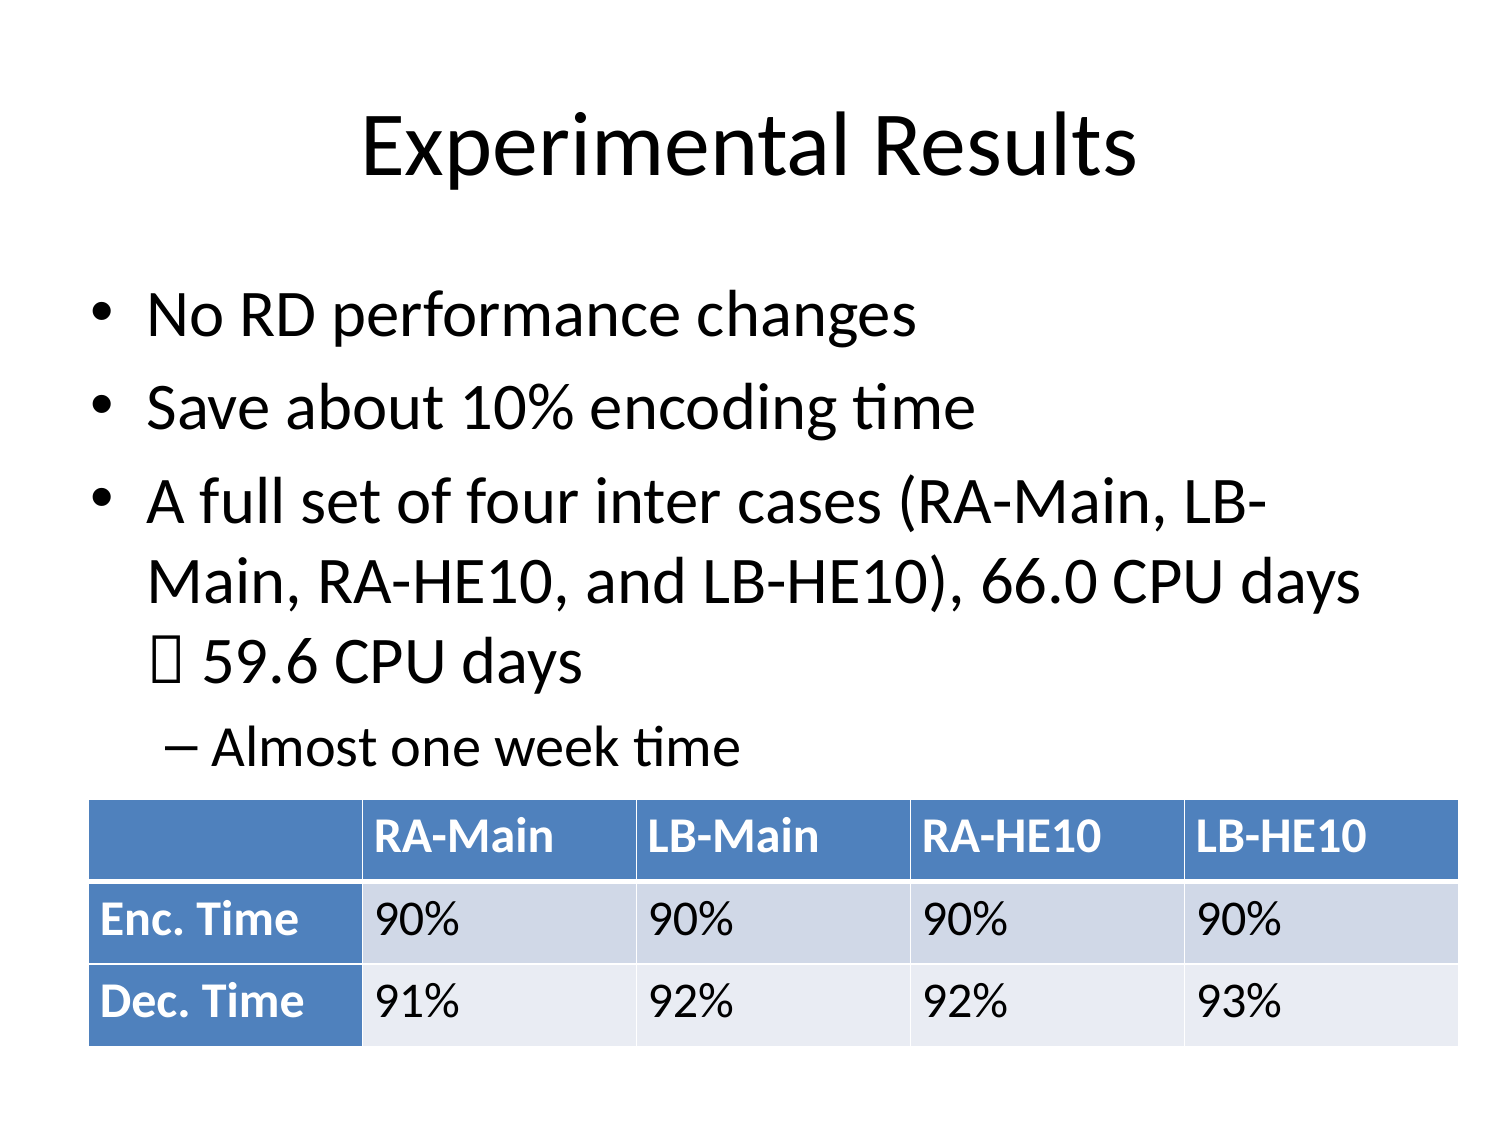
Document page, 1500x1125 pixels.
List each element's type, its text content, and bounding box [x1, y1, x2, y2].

table_cell 91% [363, 965, 636, 1046]
table_header RA-Main [363, 800, 636, 879]
table_cell 90% [1185, 884, 1458, 963]
title Experimental Results [75, 45, 1425, 233]
list No RD performance changes Save about 10% encoding time A full set of four inter cases (RA-Main, LB-Main, RA-HE10, and LB-HE10), 66.0 CPU days  59.6 CPU days Almost one week time [75, 262, 1425, 1005]
table_header RA-HE10 [911, 800, 1184, 879]
table_header [89, 800, 362, 879]
table_cell 92% [911, 965, 1184, 1046]
table_cell Dec. Time [89, 965, 362, 1046]
table_cell 92% [637, 965, 910, 1046]
table_header LB-Main [637, 800, 910, 879]
table_cell 90% [637, 884, 910, 963]
table_cell 90% [363, 884, 636, 963]
table_cell 90% [911, 884, 1184, 963]
table_header LB-HE10 [1185, 800, 1458, 879]
table_cell 93% [1185, 965, 1458, 1046]
table_cell Enc. Time [89, 884, 362, 963]
